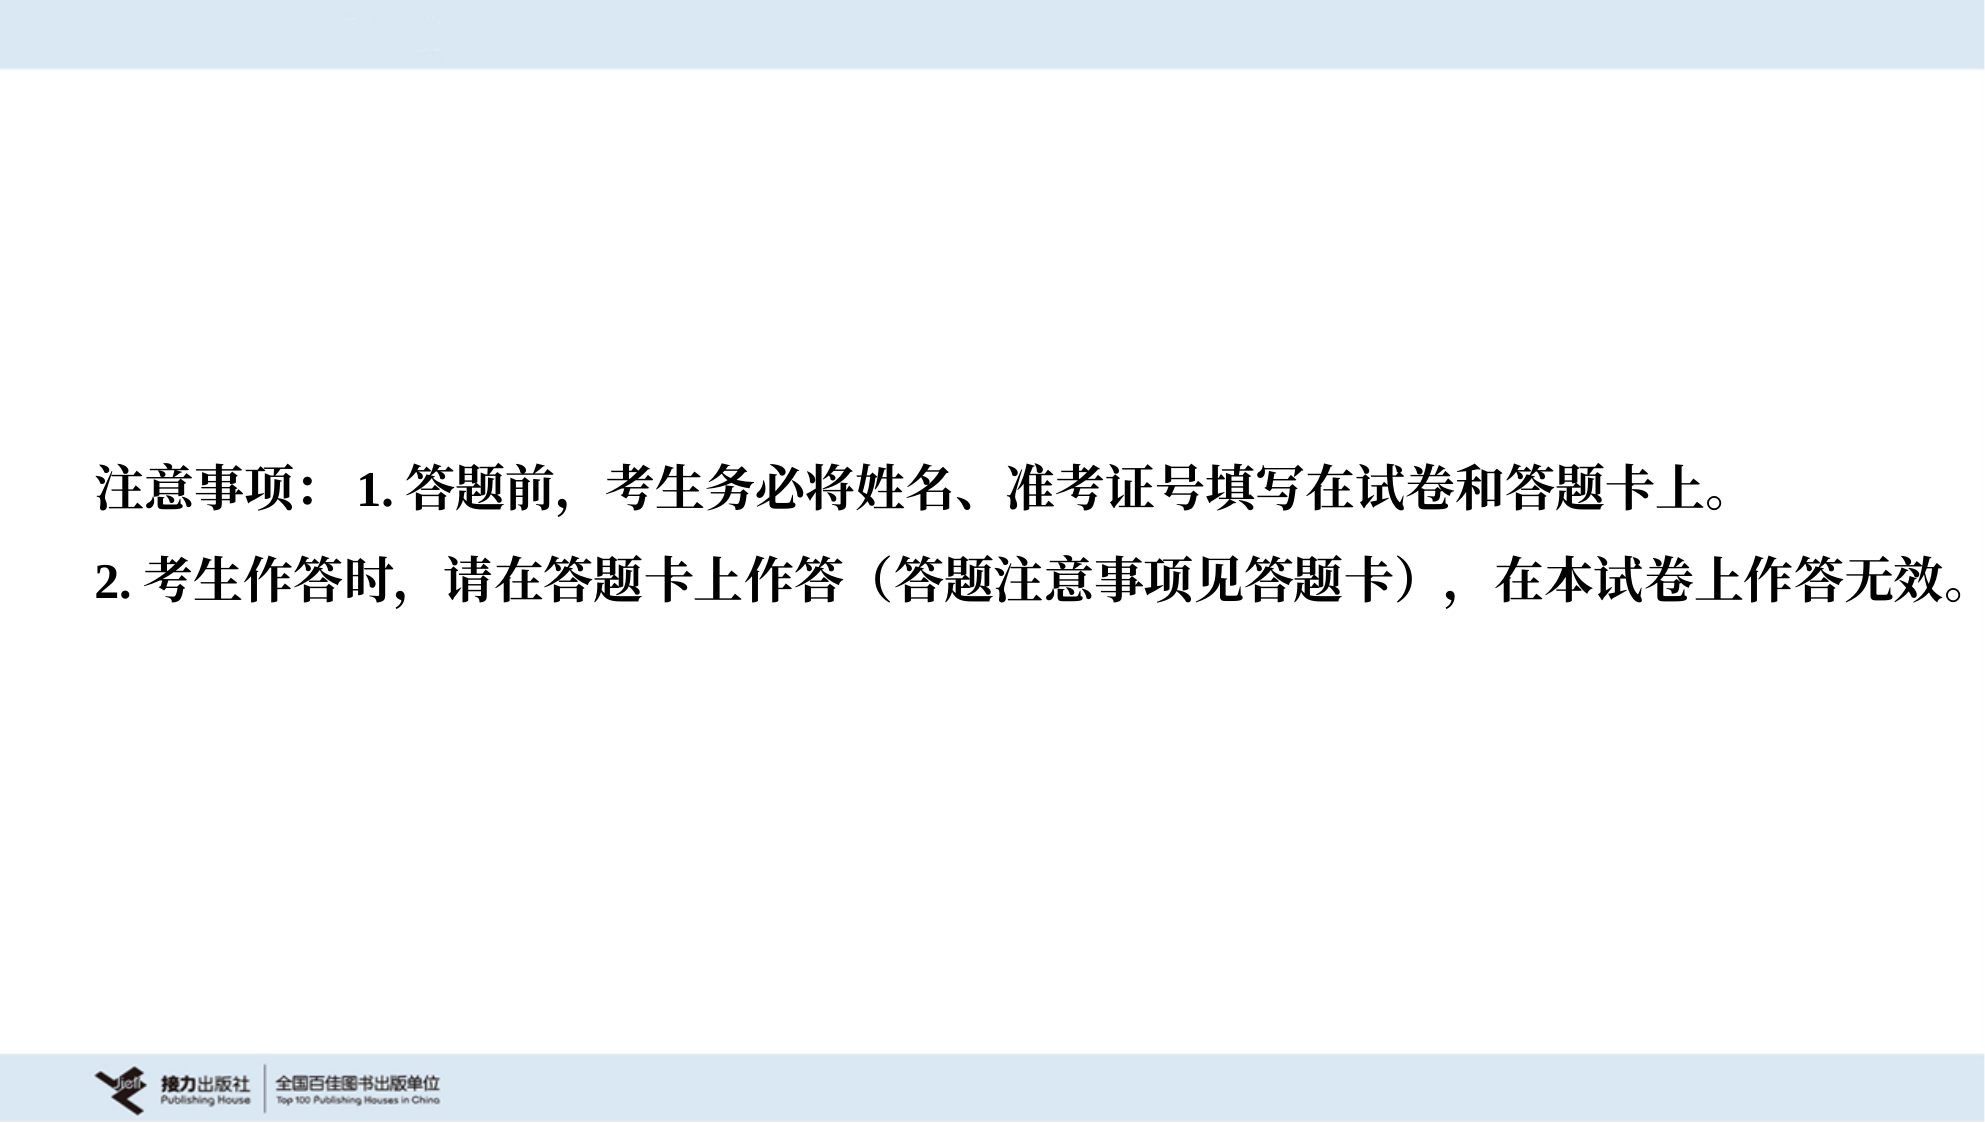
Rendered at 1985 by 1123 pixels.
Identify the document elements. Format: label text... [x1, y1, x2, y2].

text_box 注意事项：1.答题前，考生务必将姓名、准考证号填写在试卷和答题卡上。 2.考生作答时，请在答题卡上作答（答题注意事项见答题卡），在本试卷上作答无效。 [94, 425, 1985, 700]
picture [0, 0, 1985, 1122]
